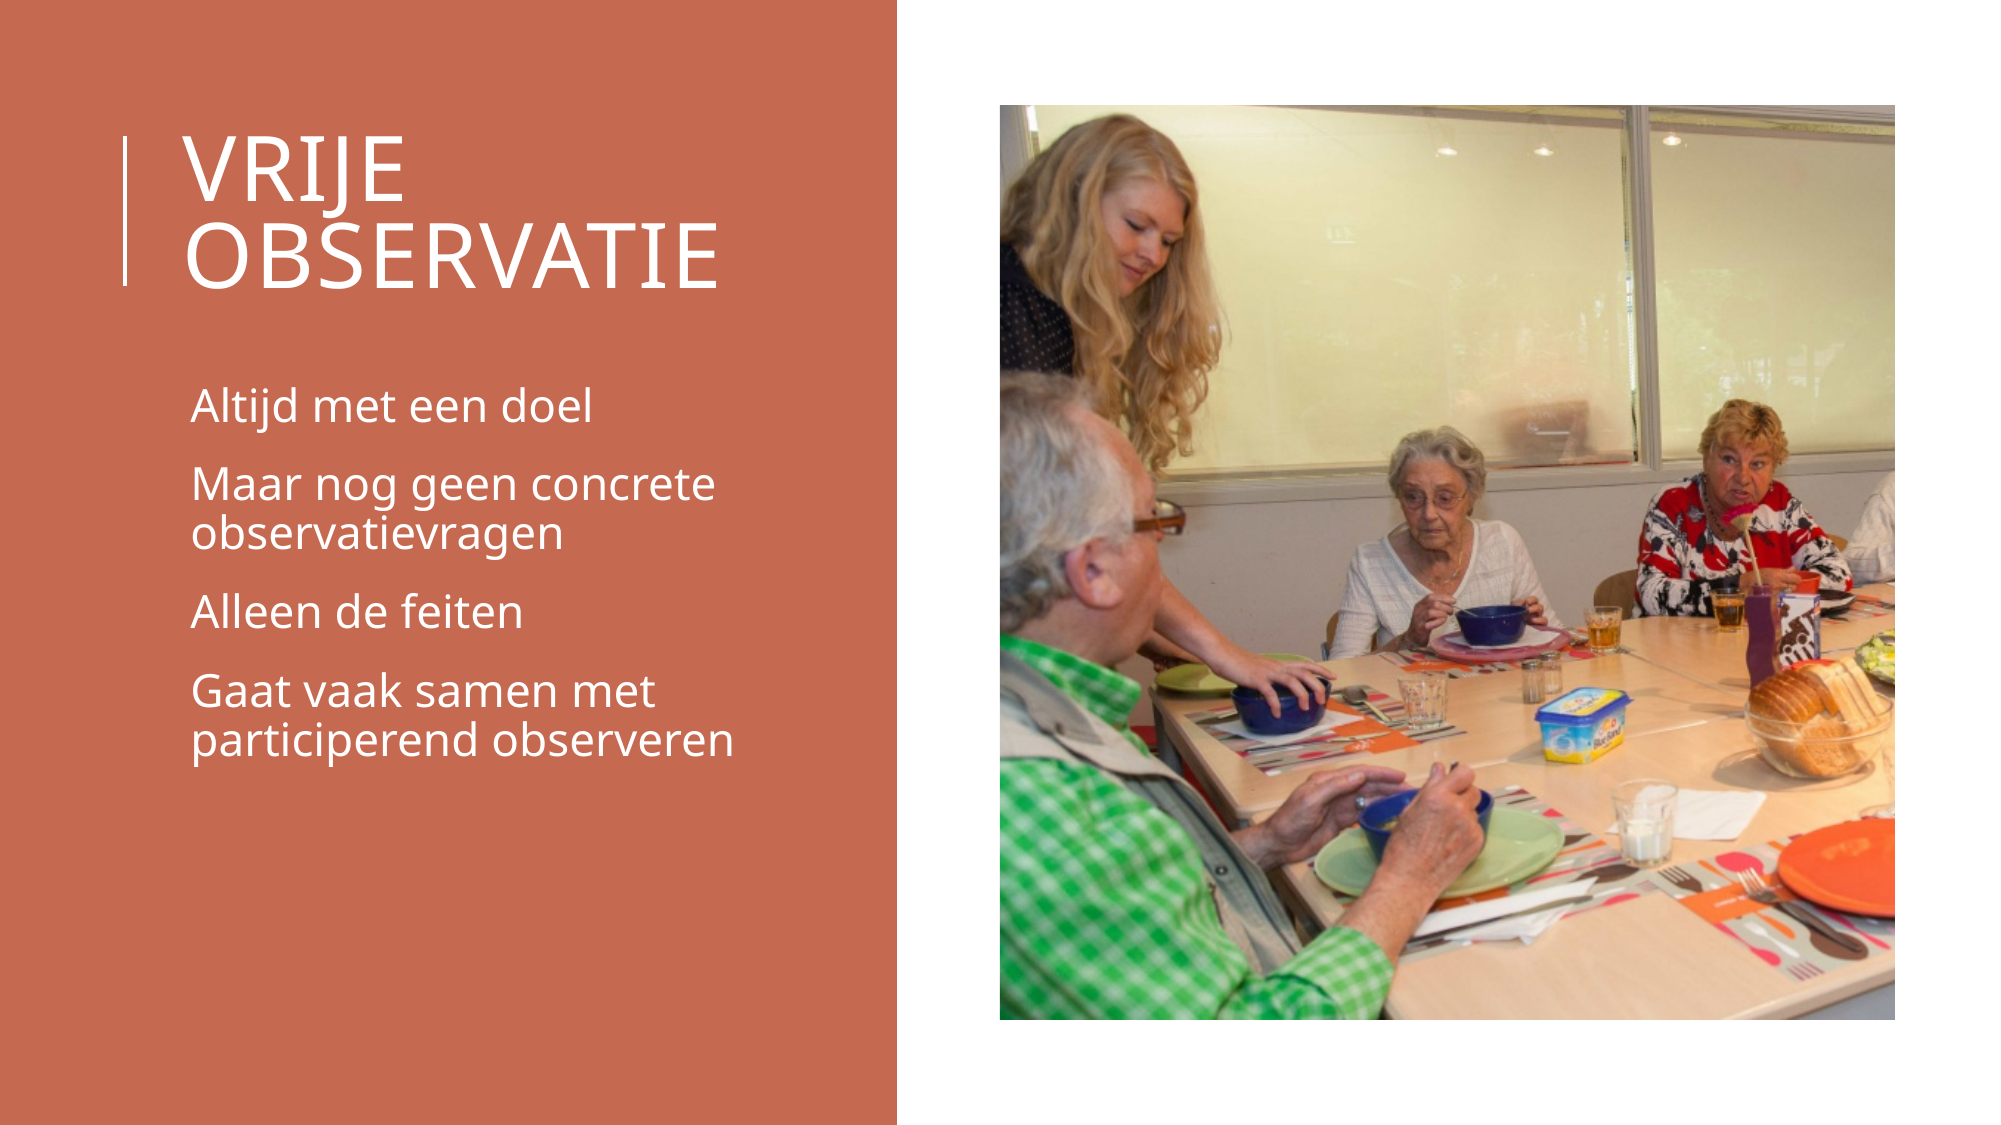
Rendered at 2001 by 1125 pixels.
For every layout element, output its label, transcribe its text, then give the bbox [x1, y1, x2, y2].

picture [999, 104, 1896, 1021]
text_box [0, 0, 898, 1125]
list Altijd met een doel​ Maar nog geen concrete observatievragen​ Alleen de feiten​ Gaat vaak samen met participerend observeren [168, 375, 790, 1020]
title Vrije observatie [168, 96, 788, 342]
